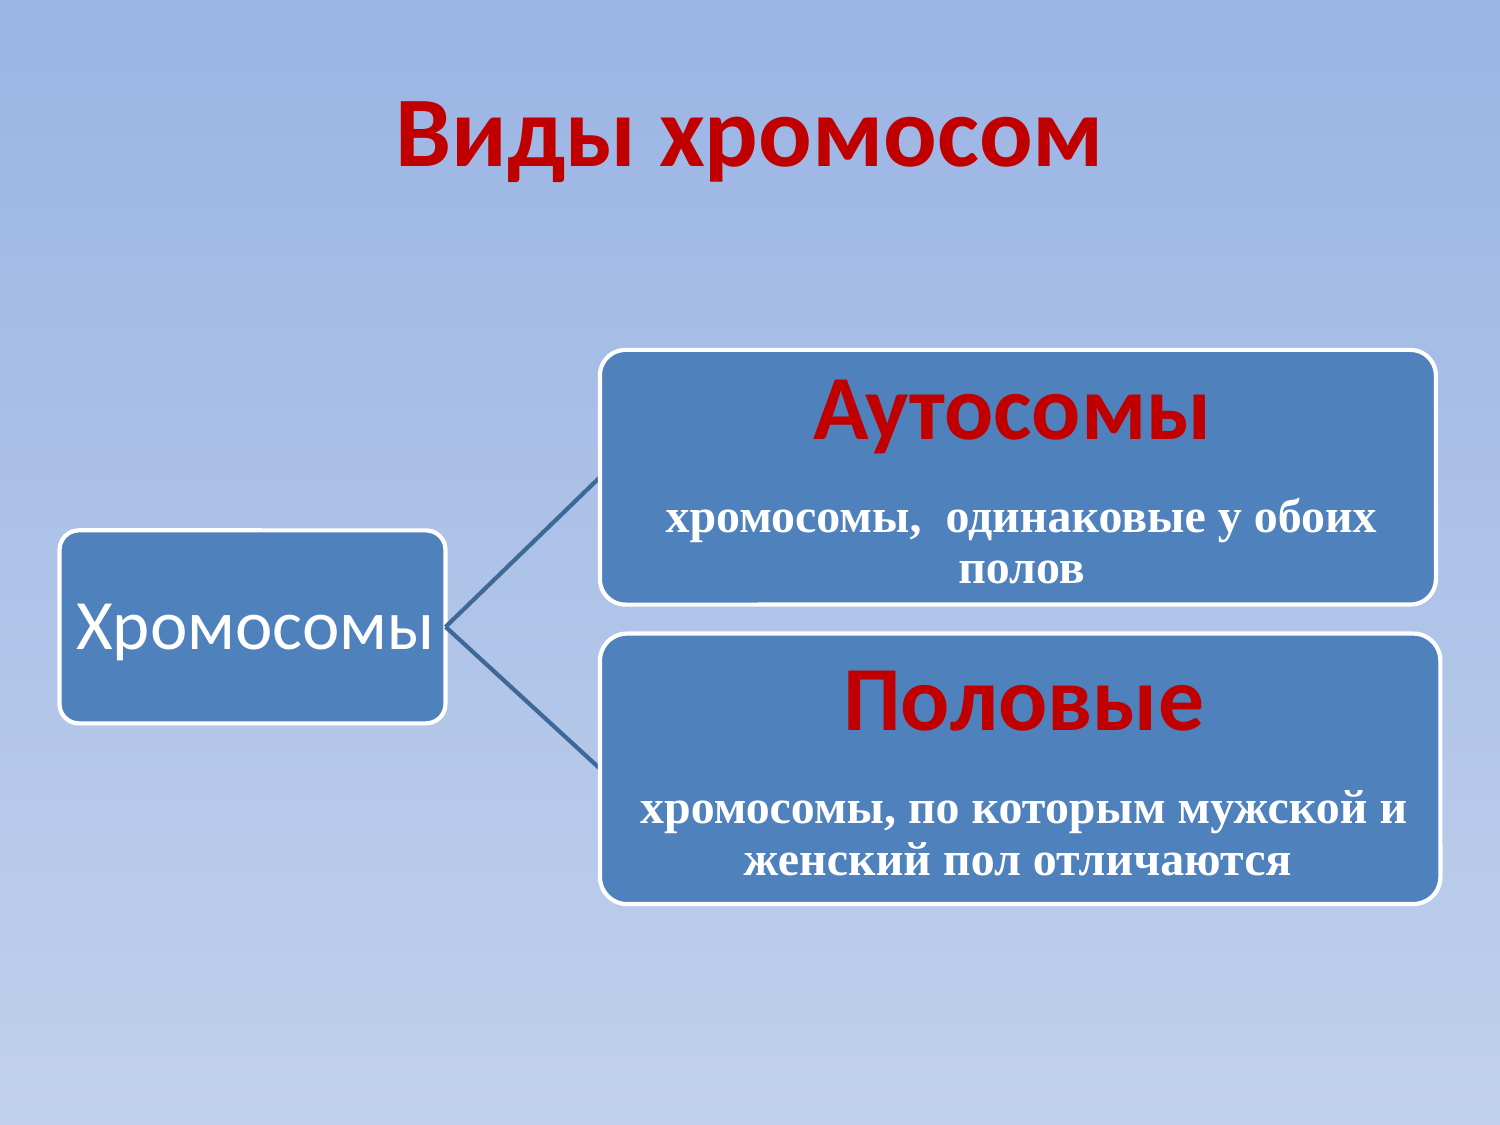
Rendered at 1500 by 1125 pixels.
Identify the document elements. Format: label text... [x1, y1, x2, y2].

text_box Виды хромосом [117, 58, 1407, 194]
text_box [58, 210, 1442, 1044]
